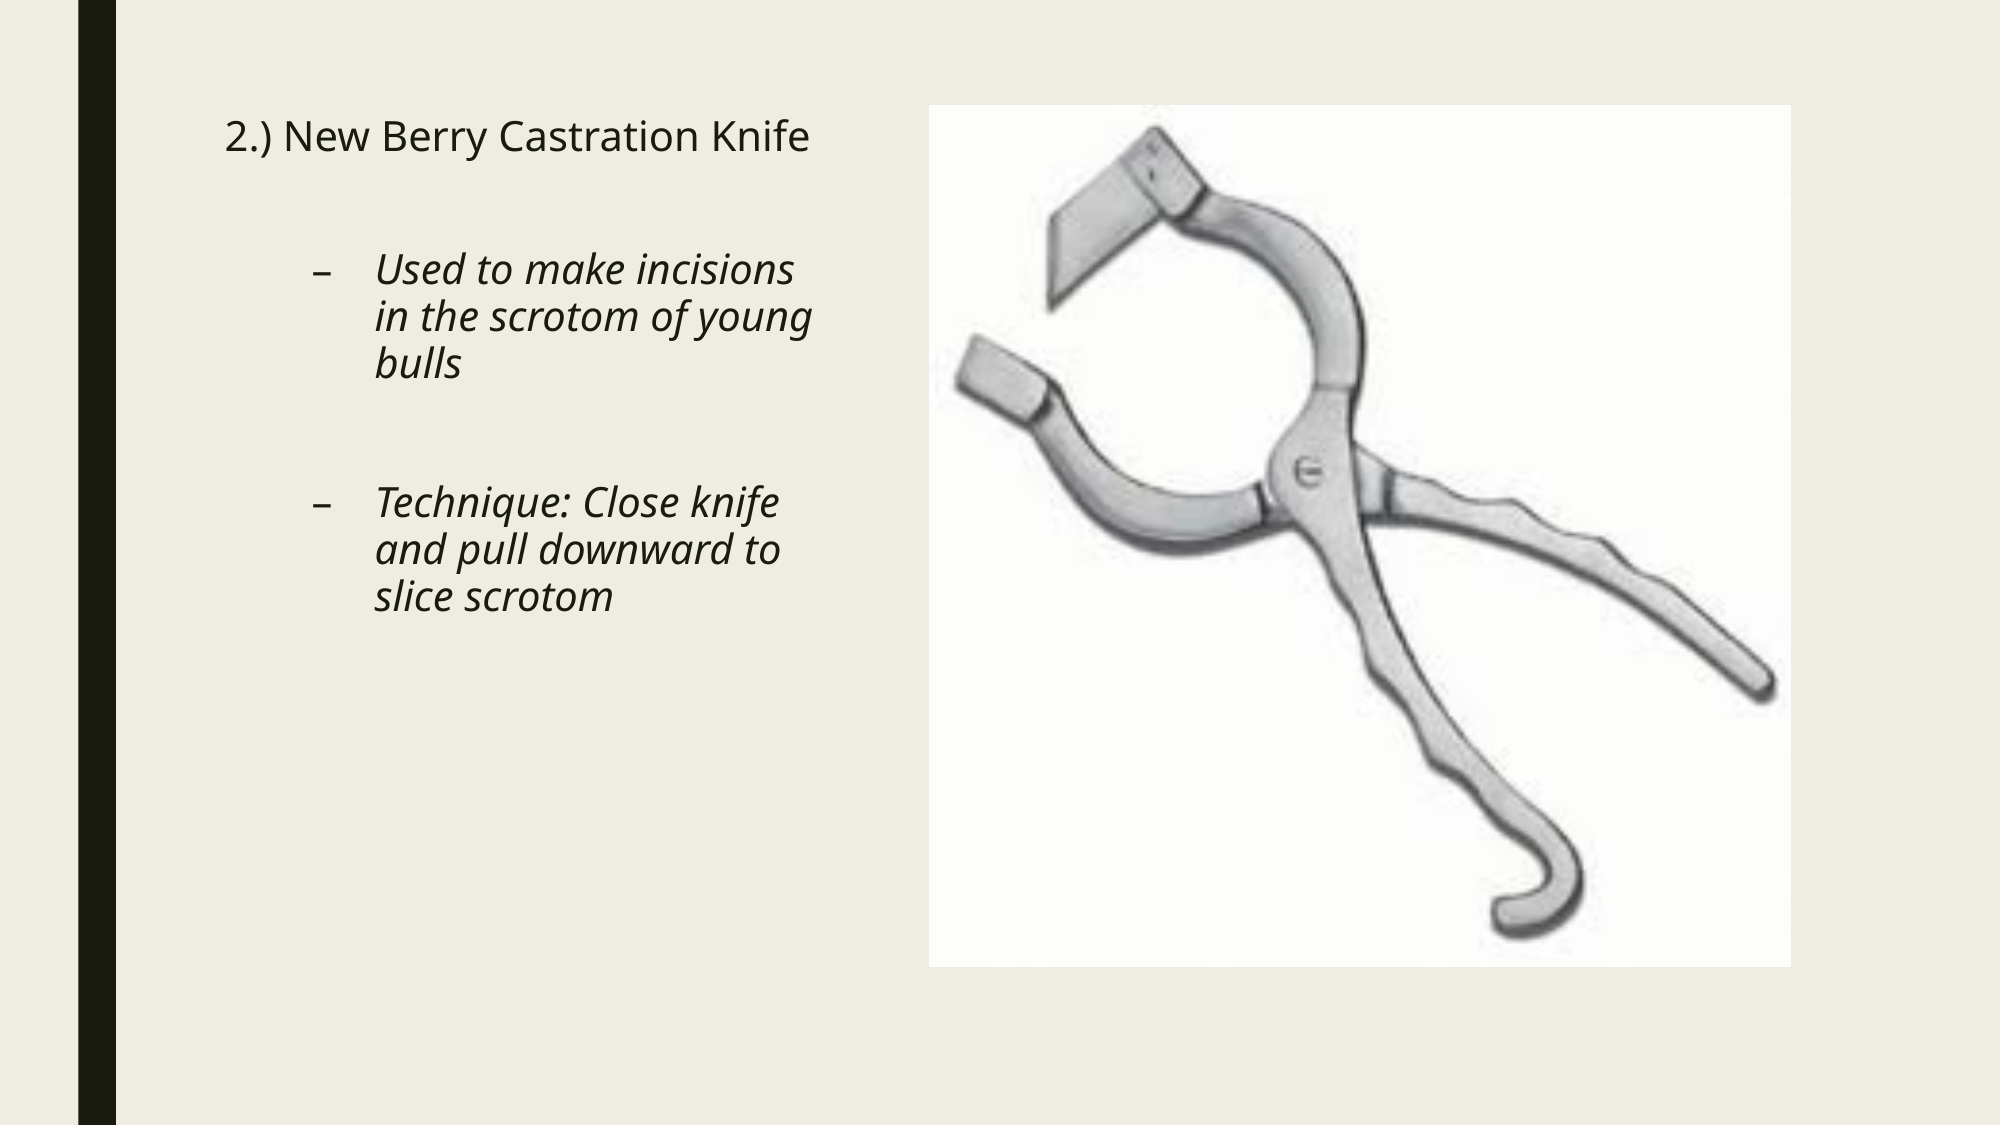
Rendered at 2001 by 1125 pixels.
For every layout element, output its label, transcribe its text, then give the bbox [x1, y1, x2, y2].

picture [929, 105, 1791, 967]
list 2.) New Berry Castration Knife Used to make incisions in the scrotom of young bulls Technique: Close knife and pull downward to slice scrotom [209, 105, 854, 886]
